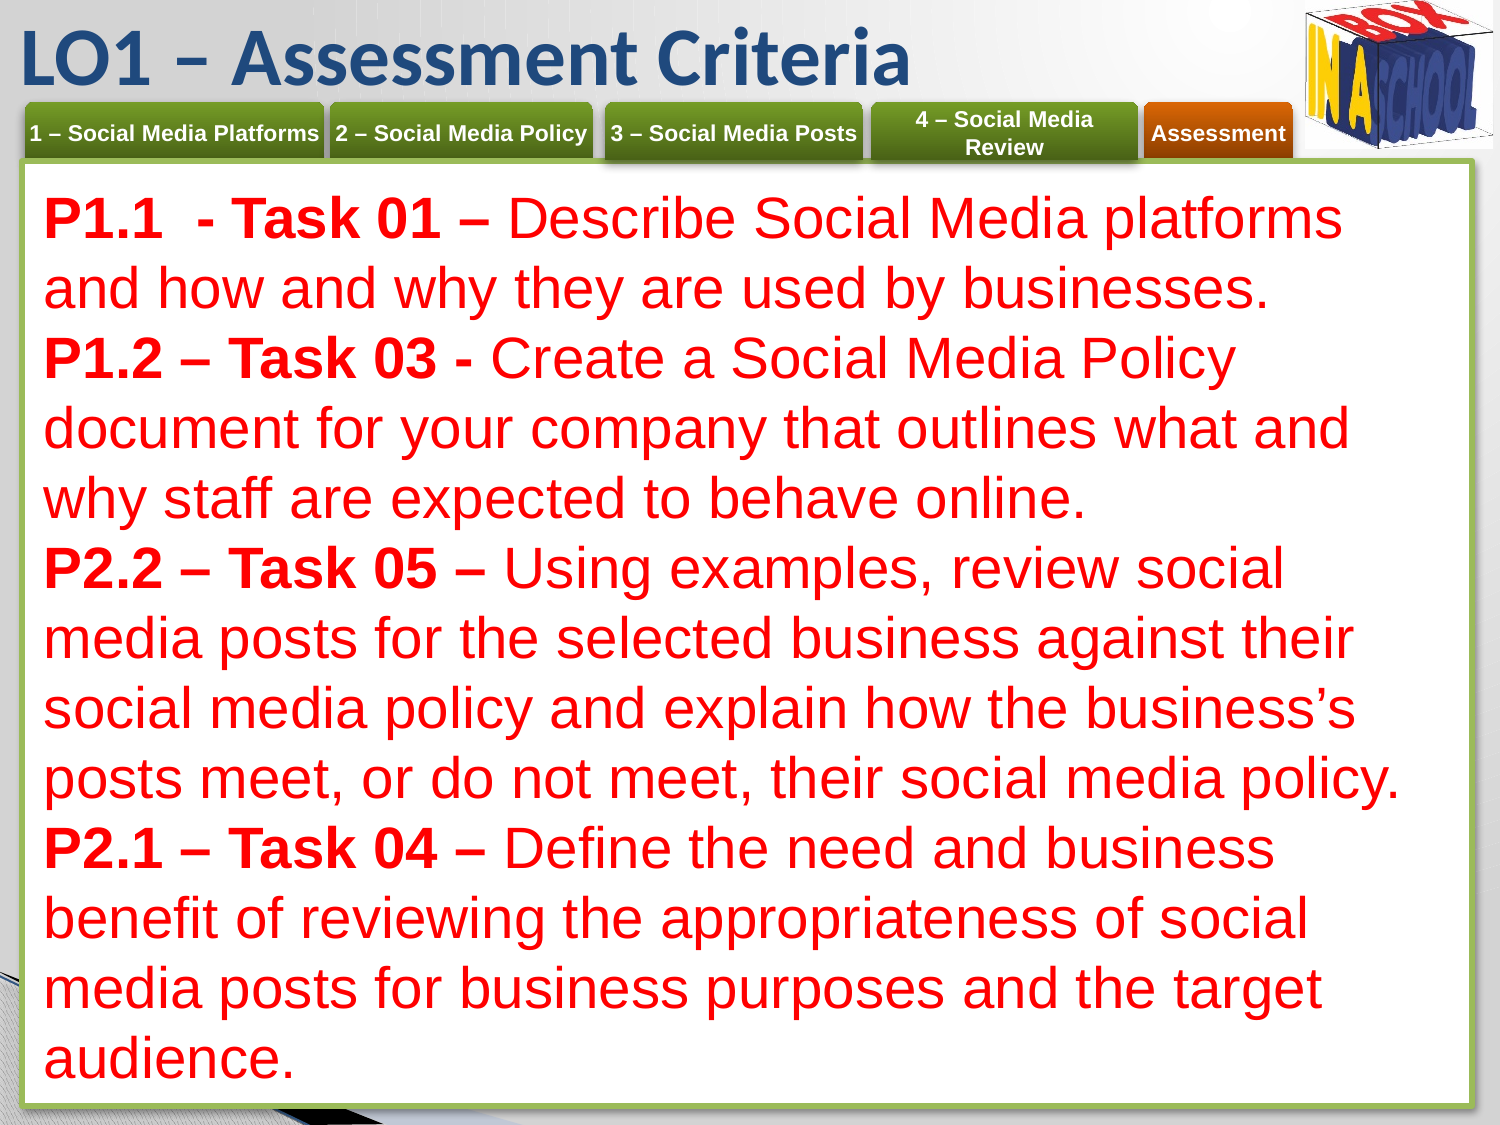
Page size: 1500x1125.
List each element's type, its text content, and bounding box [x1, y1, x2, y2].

title LO1 – Assessment Criteria [5, 7, 1317, 98]
text_box P1.1 - Task 01 – Describe Social Media platforms and how and why they are used by businesses. P1.2 – Task 03 - Create a Social Media Policy document for your company that outlines what and why staff are expected to behave online. P2.2 – Task 05 – Using examples, review social media posts for the selected business against their social media policy and explain how the business’s posts meet, or do not meet, their social media policy. P2.1 – Task 04 – Define the need and business benefit of reviewing the appropriateness of social media posts for business purposes and the target audience. [29, 172, 1461, 1098]
picture [281, 1114, 303, 1125]
picture [1305, 0, 1494, 149]
